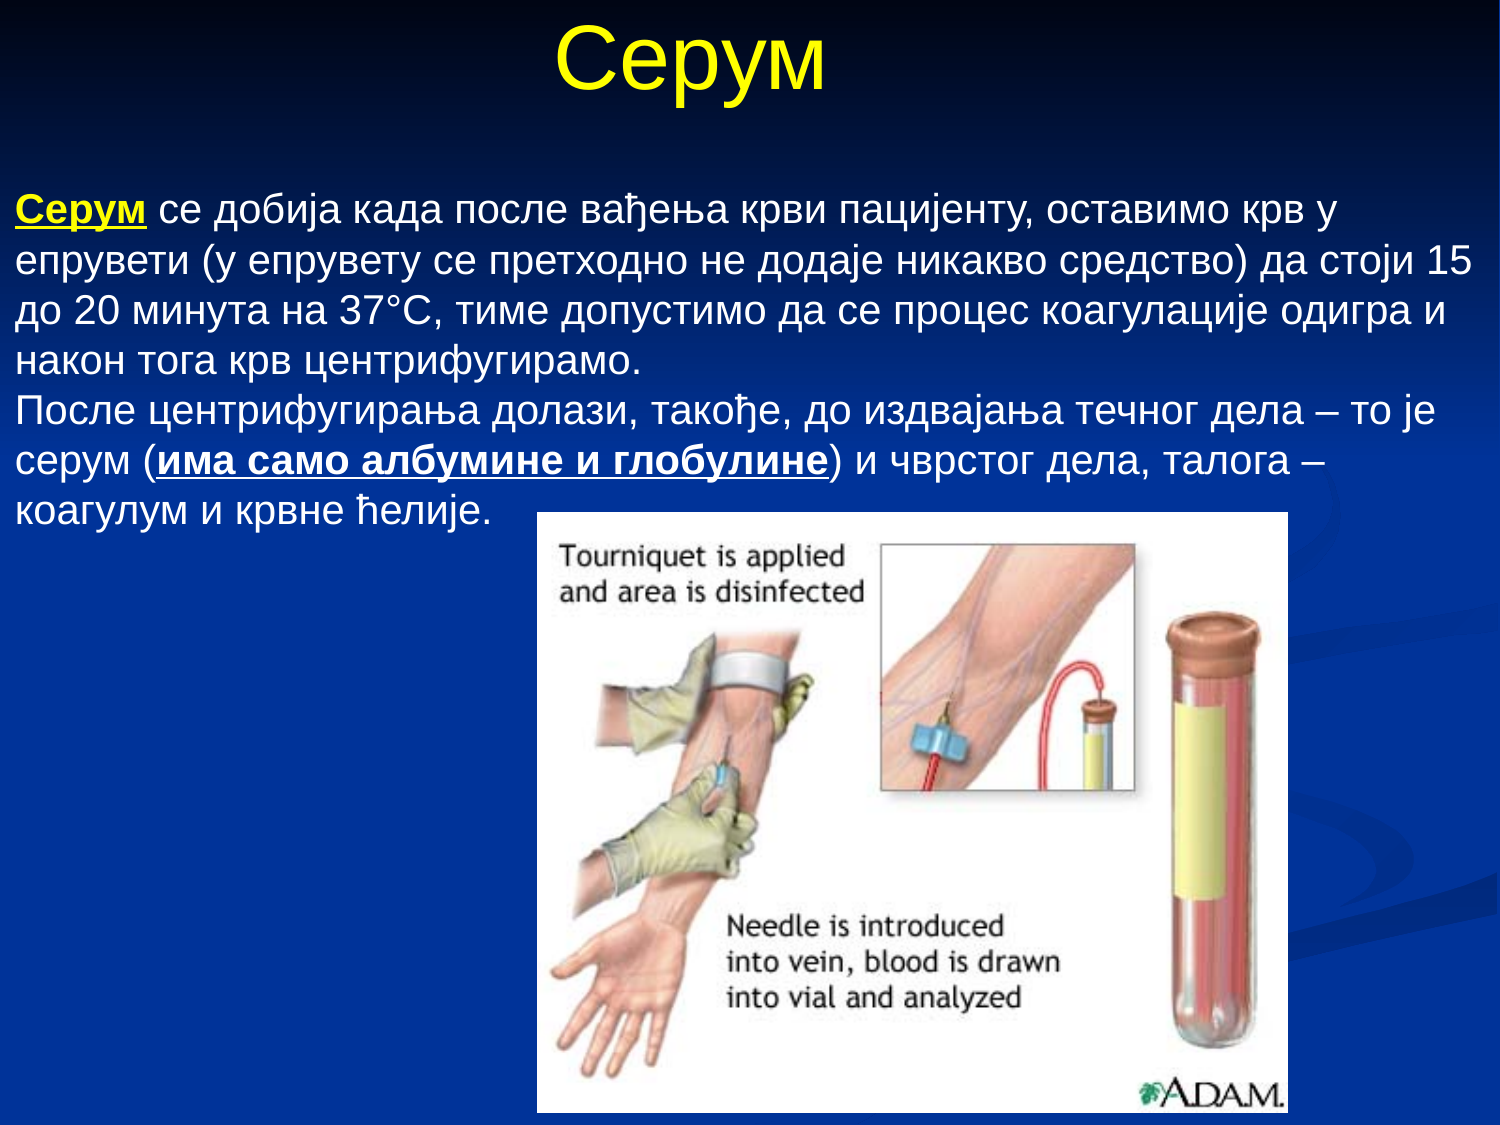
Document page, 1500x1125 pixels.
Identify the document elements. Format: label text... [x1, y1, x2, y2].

picture [537, 512, 1288, 1113]
text_box Серум [538, 0, 844, 116]
text_box Серум се добија када после вађења крви пацијенту, оставимо крв у епрувети (у епрувету се претходно не додаје никакво средство) да стоји 15 до 20 минута на 37°C, тиме допустимо да се процес коагулације одигра и након тога крв центрифугирамо. После центрифугирања долази, такође, до издвајања течног дела – то је серум (има само албумине и глобулине) и чврстог дела, талога – коагулум и крвне ћелије. [0, 174, 1500, 540]
